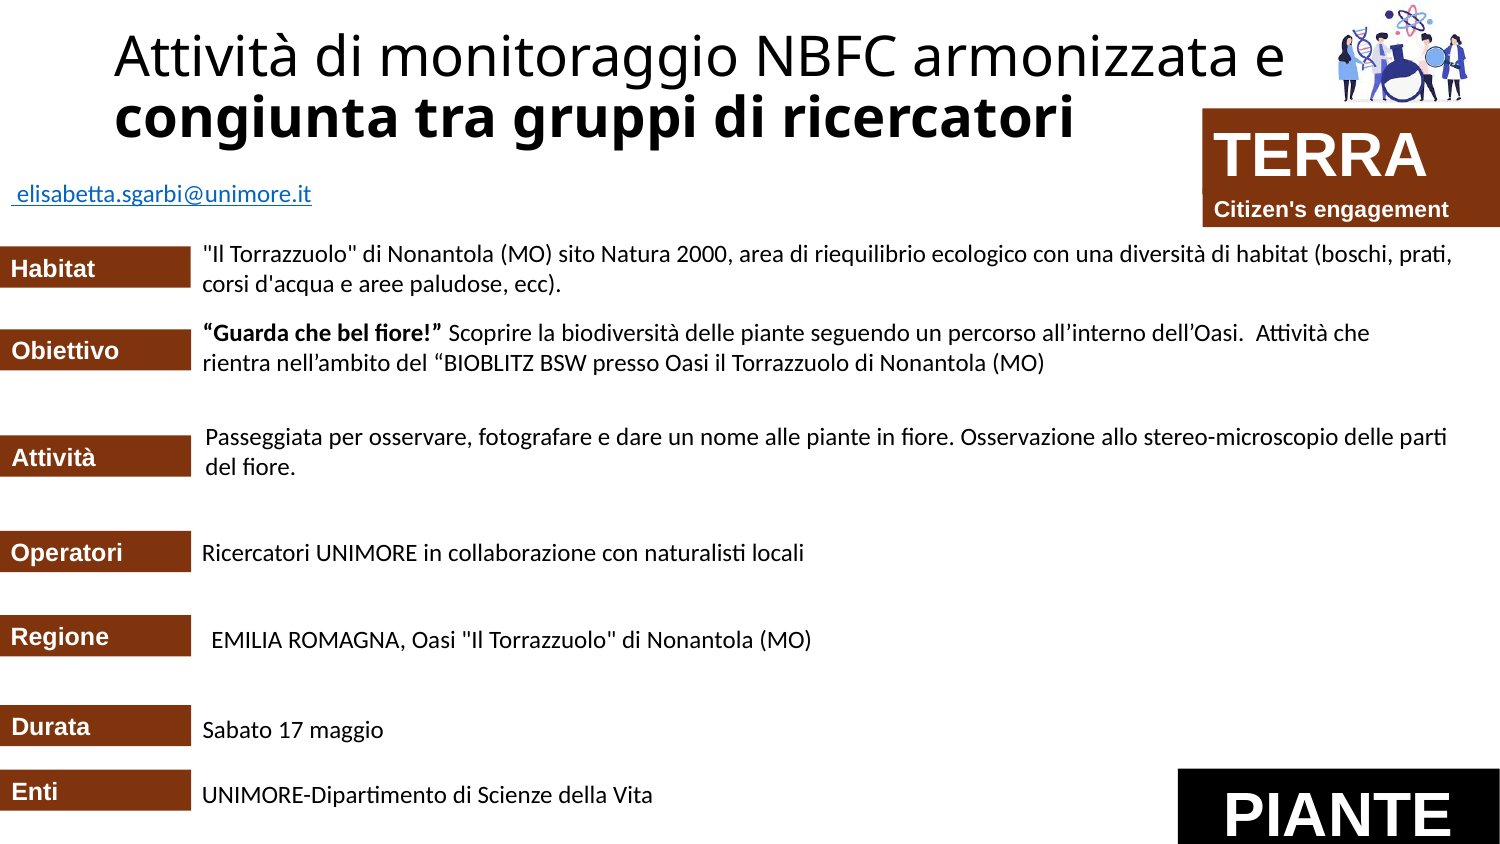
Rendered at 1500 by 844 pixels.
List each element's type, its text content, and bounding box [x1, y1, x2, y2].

text_box Operatori [0, 530, 190, 573]
text_box Enti [0, 769, 192, 811]
text_box PIANTE [1177, 768, 1500, 844]
text_box "Il Torrazzuolo" di Nonantola (MO) sito Natura 2000, area di riequilibrio ecologico con una diversità di habitat (boschi, prati, corsi d'acqua e aree paludose, ecc). [191, 231, 1484, 303]
text_box Citizen's engagement [1202, 188, 1500, 228]
text_box EMILIA ROMAGNA, Oasi "Il Torrazzuolo" di Nonantola (MO) [200, 617, 1484, 659]
text_box elisabetta.sgarbi@unimore.it [0, 170, 1253, 214]
text_box Durata [0, 705, 192, 747]
text_box Obiettivo [0, 329, 191, 371]
text_box Habitat [0, 246, 191, 288]
picture [1322, 0, 1485, 117]
text_box UNIMORE-Dipartimento di Scienze della Vita [190, 772, 1177, 814]
text_box Attività di monitoraggio NBFC armonizzata e congiunta tra gruppi di ricercatori [103, 7, 1307, 171]
text_box TERRA [1253, 108, 1500, 188]
text_box Ricercatori UNIMORE in collaborazione con naturalisti locali [190, 528, 1444, 573]
text_box Regione [0, 615, 192, 657]
text_box Sabato 17 maggio [191, 707, 1475, 749]
text_box Attività [0, 435, 192, 477]
text_box Passeggiata per osservare, fotografare e dare un nome alle piante in fiore. Osservazione allo stereo-microscopio delle parti del fiore. [194, 414, 1479, 486]
text_box “Guarda che bel fiore!” Scoprire la biodiversità delle piante seguendo un percorso all’interno dell’Oasi. Attività che rientra nell’ambito del “BIOBLITZ BSW presso Oasi il Torrazzuolo di Nonantola (MO) [191, 311, 1444, 383]
